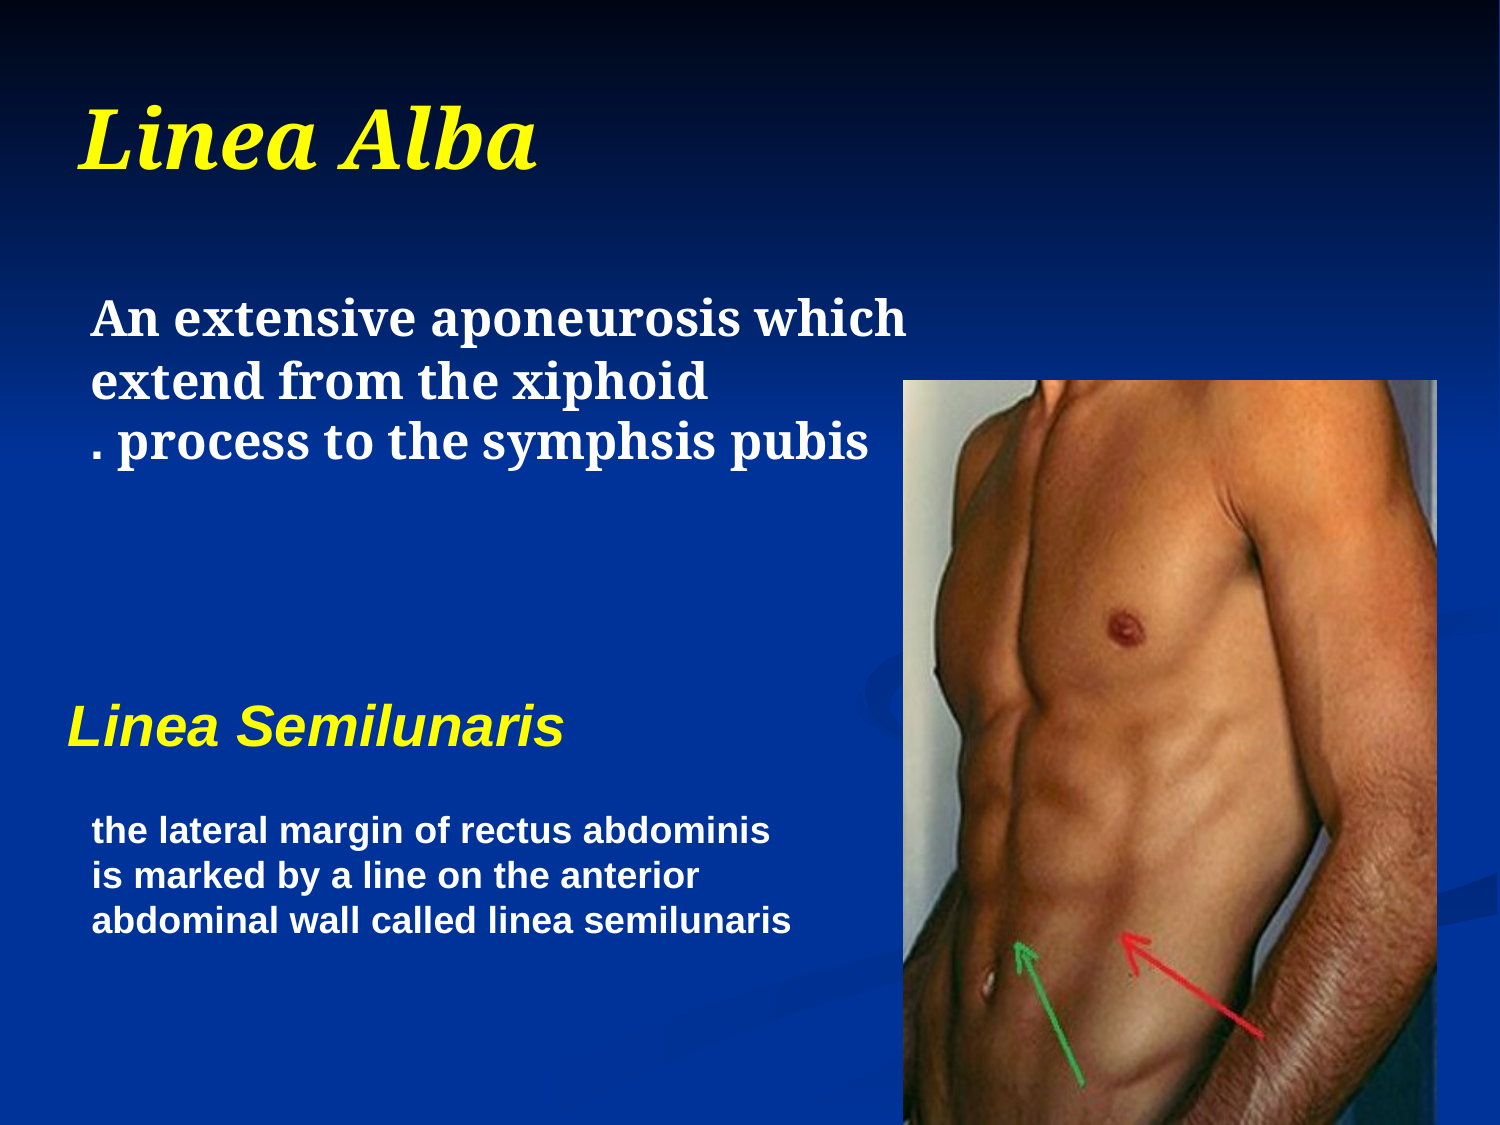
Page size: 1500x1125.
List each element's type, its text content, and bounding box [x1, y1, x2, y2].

title Linea Alba [64, 42, 1415, 231]
text_box Linea Semilunaris [53, 680, 703, 766]
picture [903, 380, 1437, 1125]
list An extensive aponeurosis which extend from the xiphoid process to the symphsis pubis . [75, 262, 975, 622]
text_box the lateral margin of rectus abdominis is marked by a line on the anterior abdominal wall called linea semilunaris [76, 798, 833, 949]
